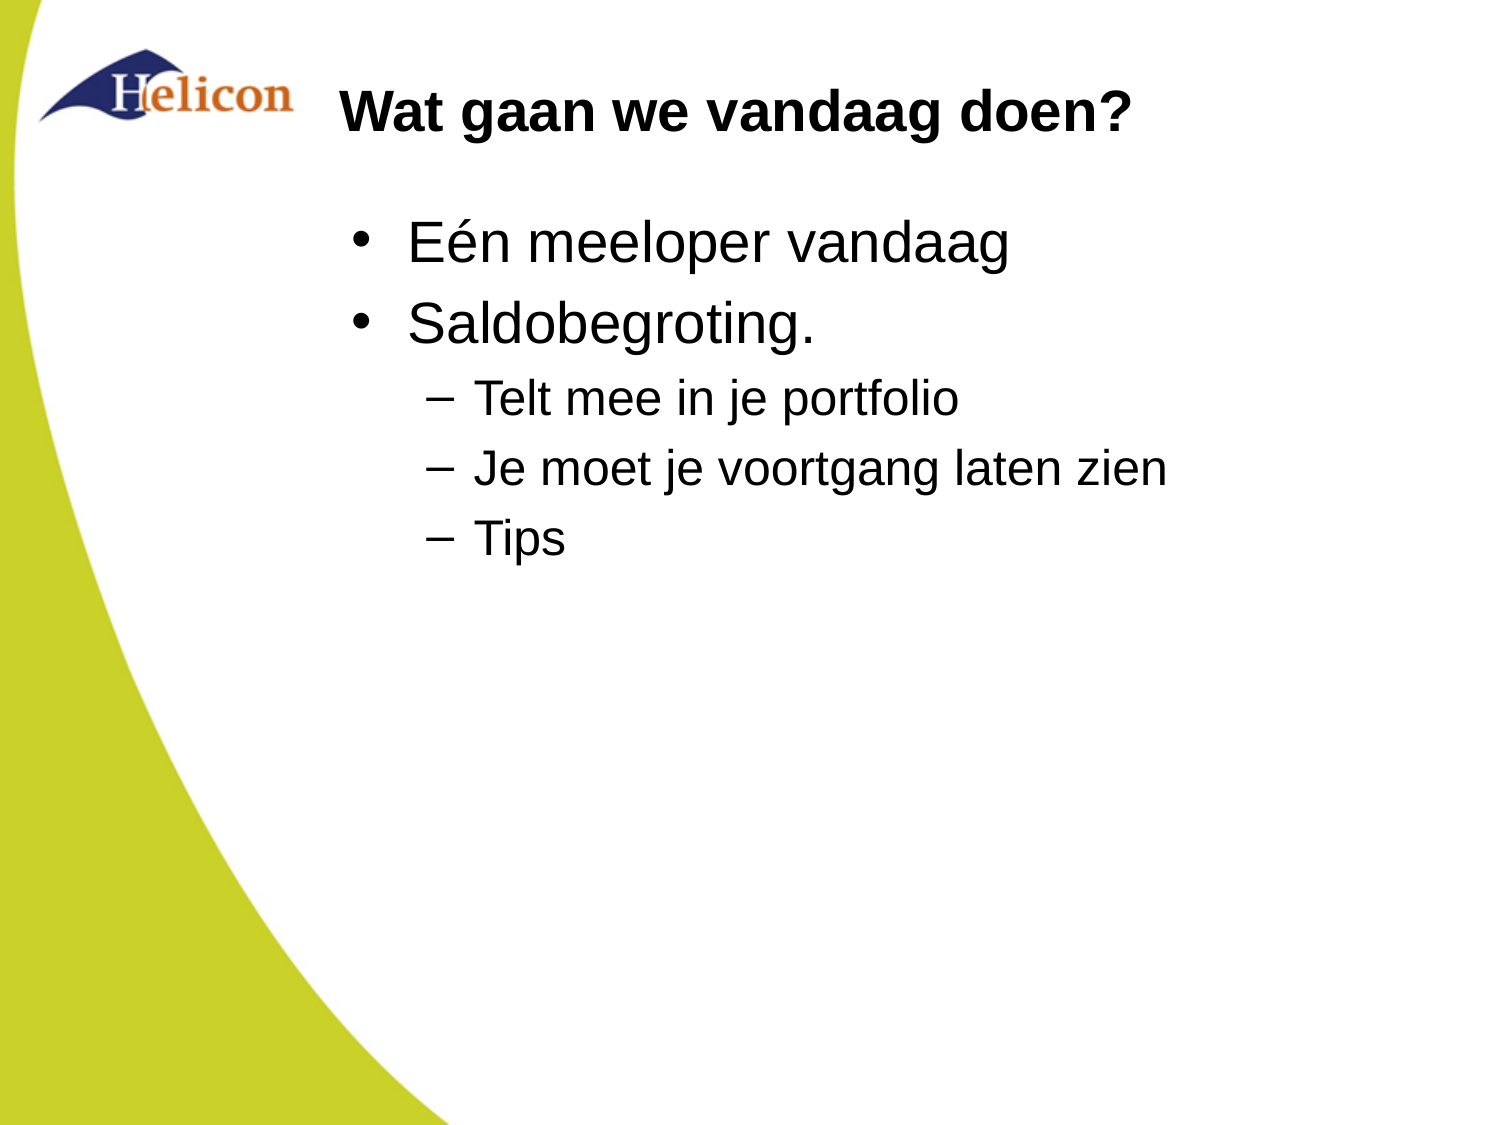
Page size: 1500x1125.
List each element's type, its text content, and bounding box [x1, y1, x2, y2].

list Eén meeloper vandaag Saldobegroting. Telt mee in je portfolio Je moet je voortgang laten zien Tips [336, 196, 1425, 1005]
picture [0, 0, 1500, 1125]
title Wat gaan we vandaag doen? [324, 54, 1415, 161]
